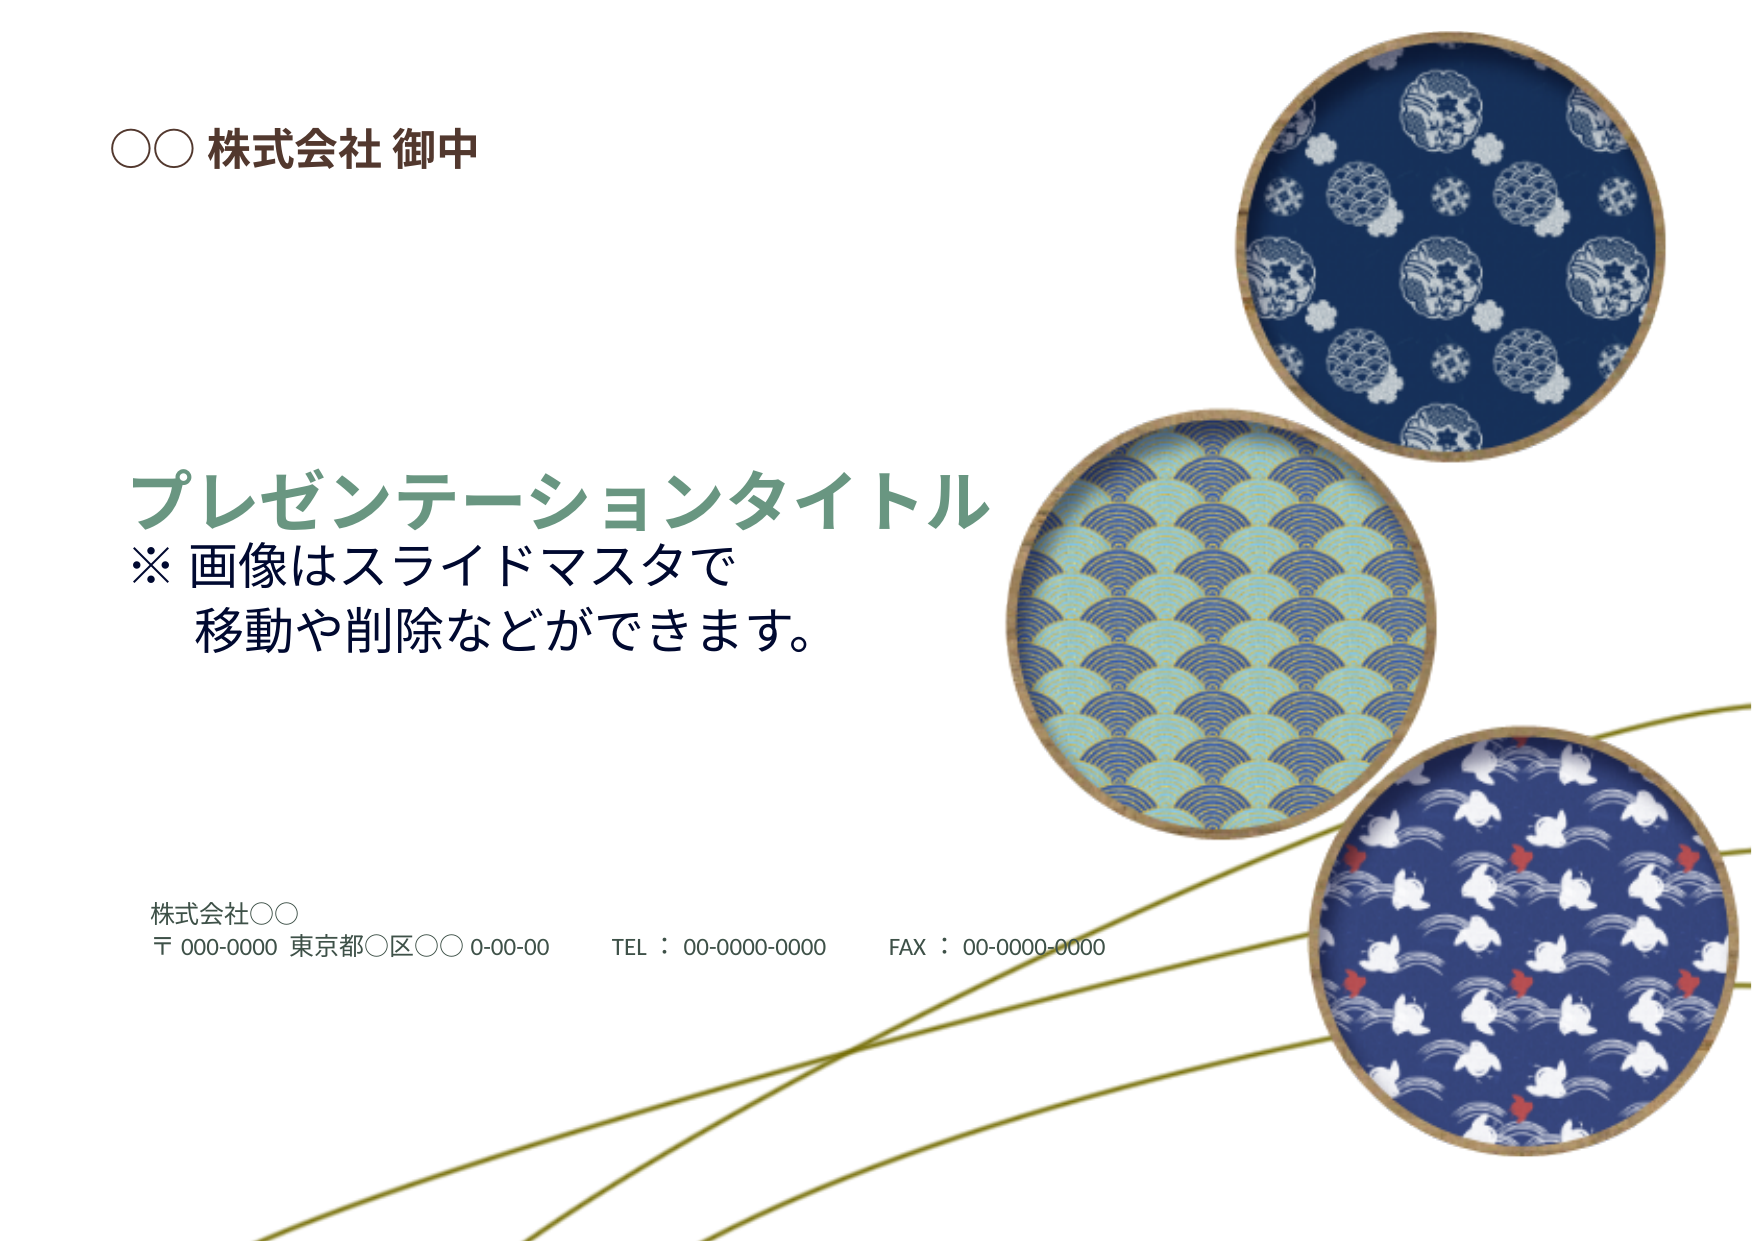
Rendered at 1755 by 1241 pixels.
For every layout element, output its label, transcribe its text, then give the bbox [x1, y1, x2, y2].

text_box ○○株式会社 御中 [109, 112, 1160, 184]
title プレゼンテーションタイトル [109, 442, 1079, 540]
picture [240, 31, 1752, 1241]
text_box 株式会社○○ 〒000-0000 東京都○区○○0-00-00 TEL：00-0000-0000 FAX：00-0000-0000 [132, 915, 1184, 961]
subtitle ※画像はスライドマスタで 移動や削除などができます。 [109, 560, 1079, 634]
